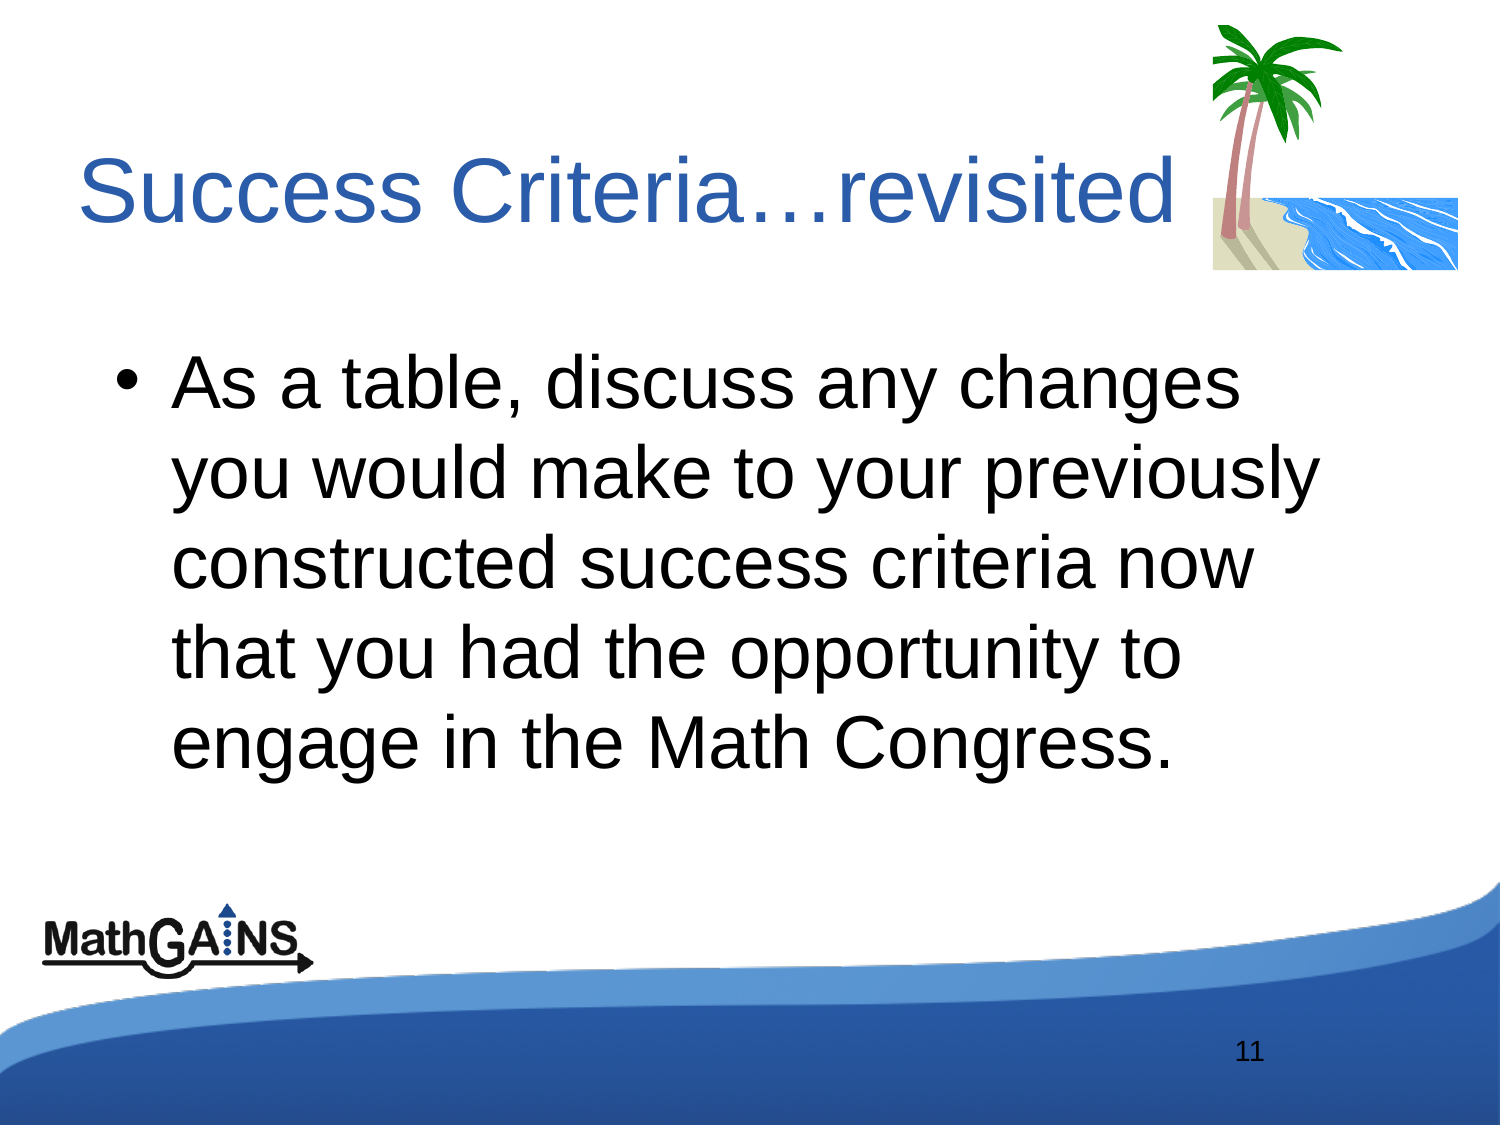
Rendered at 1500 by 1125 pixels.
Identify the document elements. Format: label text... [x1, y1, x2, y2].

text_box 11 [1224, 1024, 1276, 1075]
list As a table, discuss any changes you would make to your previously constructed success criteria now that you had the opportunity to engage in the Math Congress. [99, 324, 1338, 726]
picture [1212, 24, 1459, 271]
title Success Criteria…revisited [61, 61, 1413, 311]
picture [0, 878, 1500, 1125]
